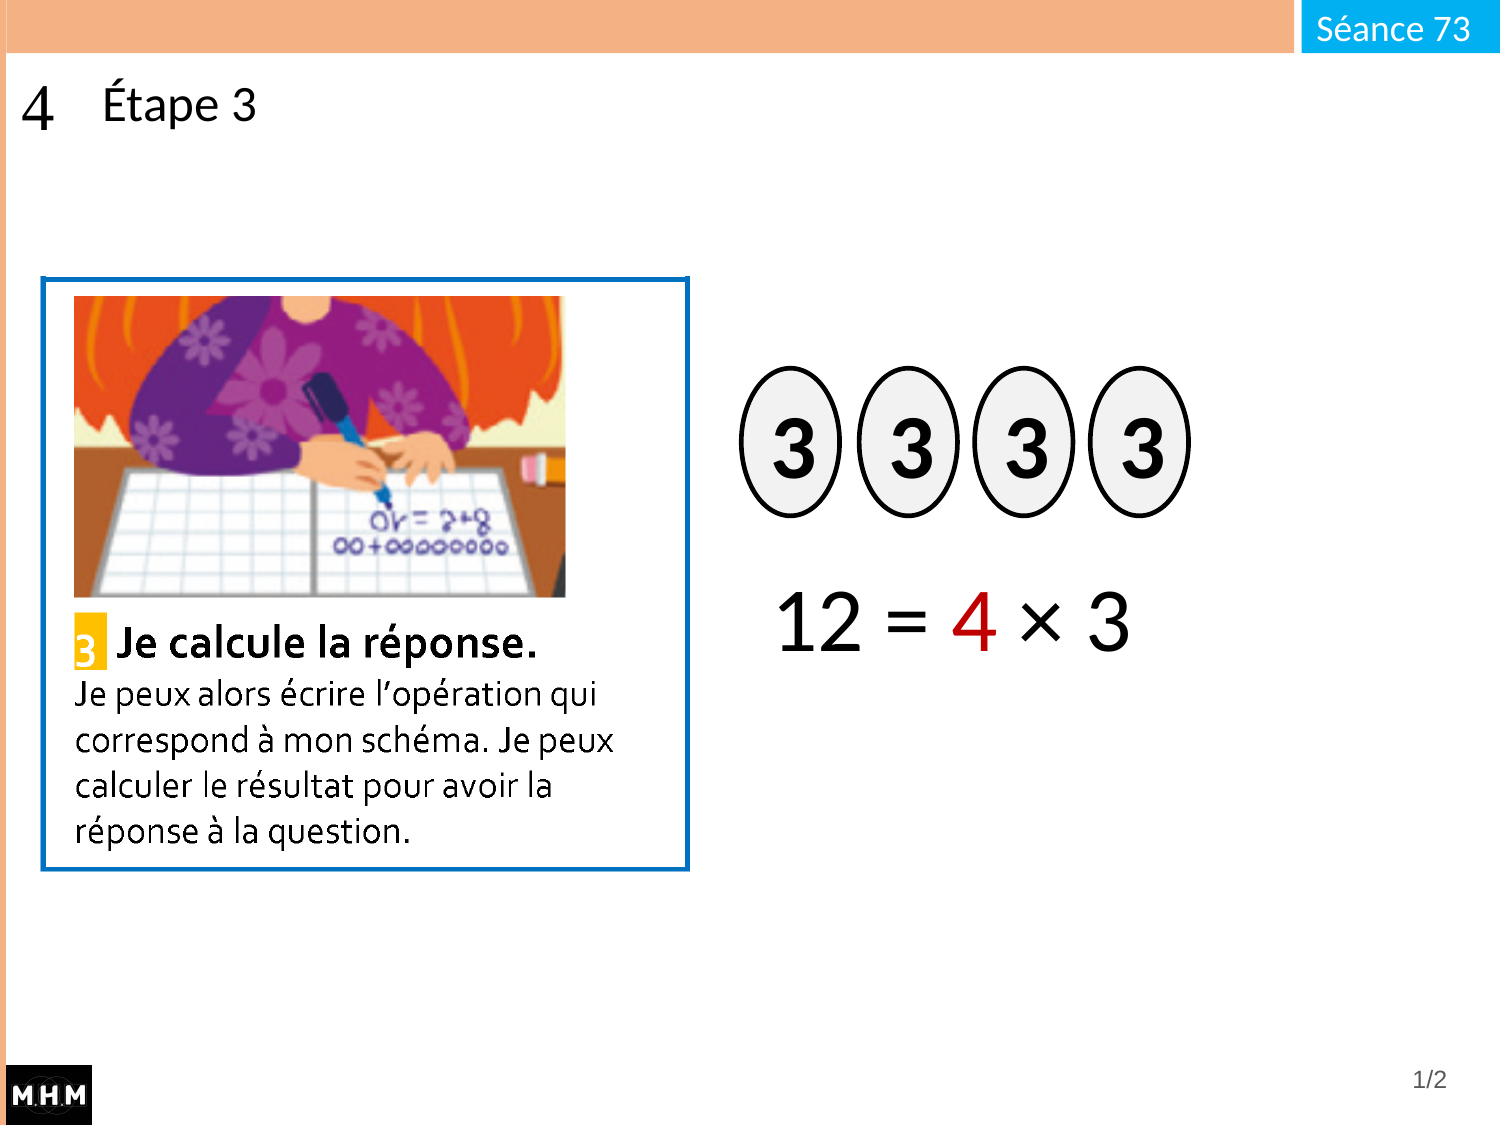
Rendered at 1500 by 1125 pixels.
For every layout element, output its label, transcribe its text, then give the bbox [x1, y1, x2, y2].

text_box 3 [1089, 367, 1190, 517]
text_box 1/2 [1397, 1056, 1463, 1102]
text_box 3 [740, 367, 841, 517]
text_box 3 [858, 367, 959, 517]
text_box 12 = 4 × 3 [756, 552, 1193, 677]
title Étape 3 [87, 32, 1382, 140]
picture [39, 276, 690, 873]
text_box 3 [973, 367, 1075, 517]
picture [6, 1065, 92, 1125]
